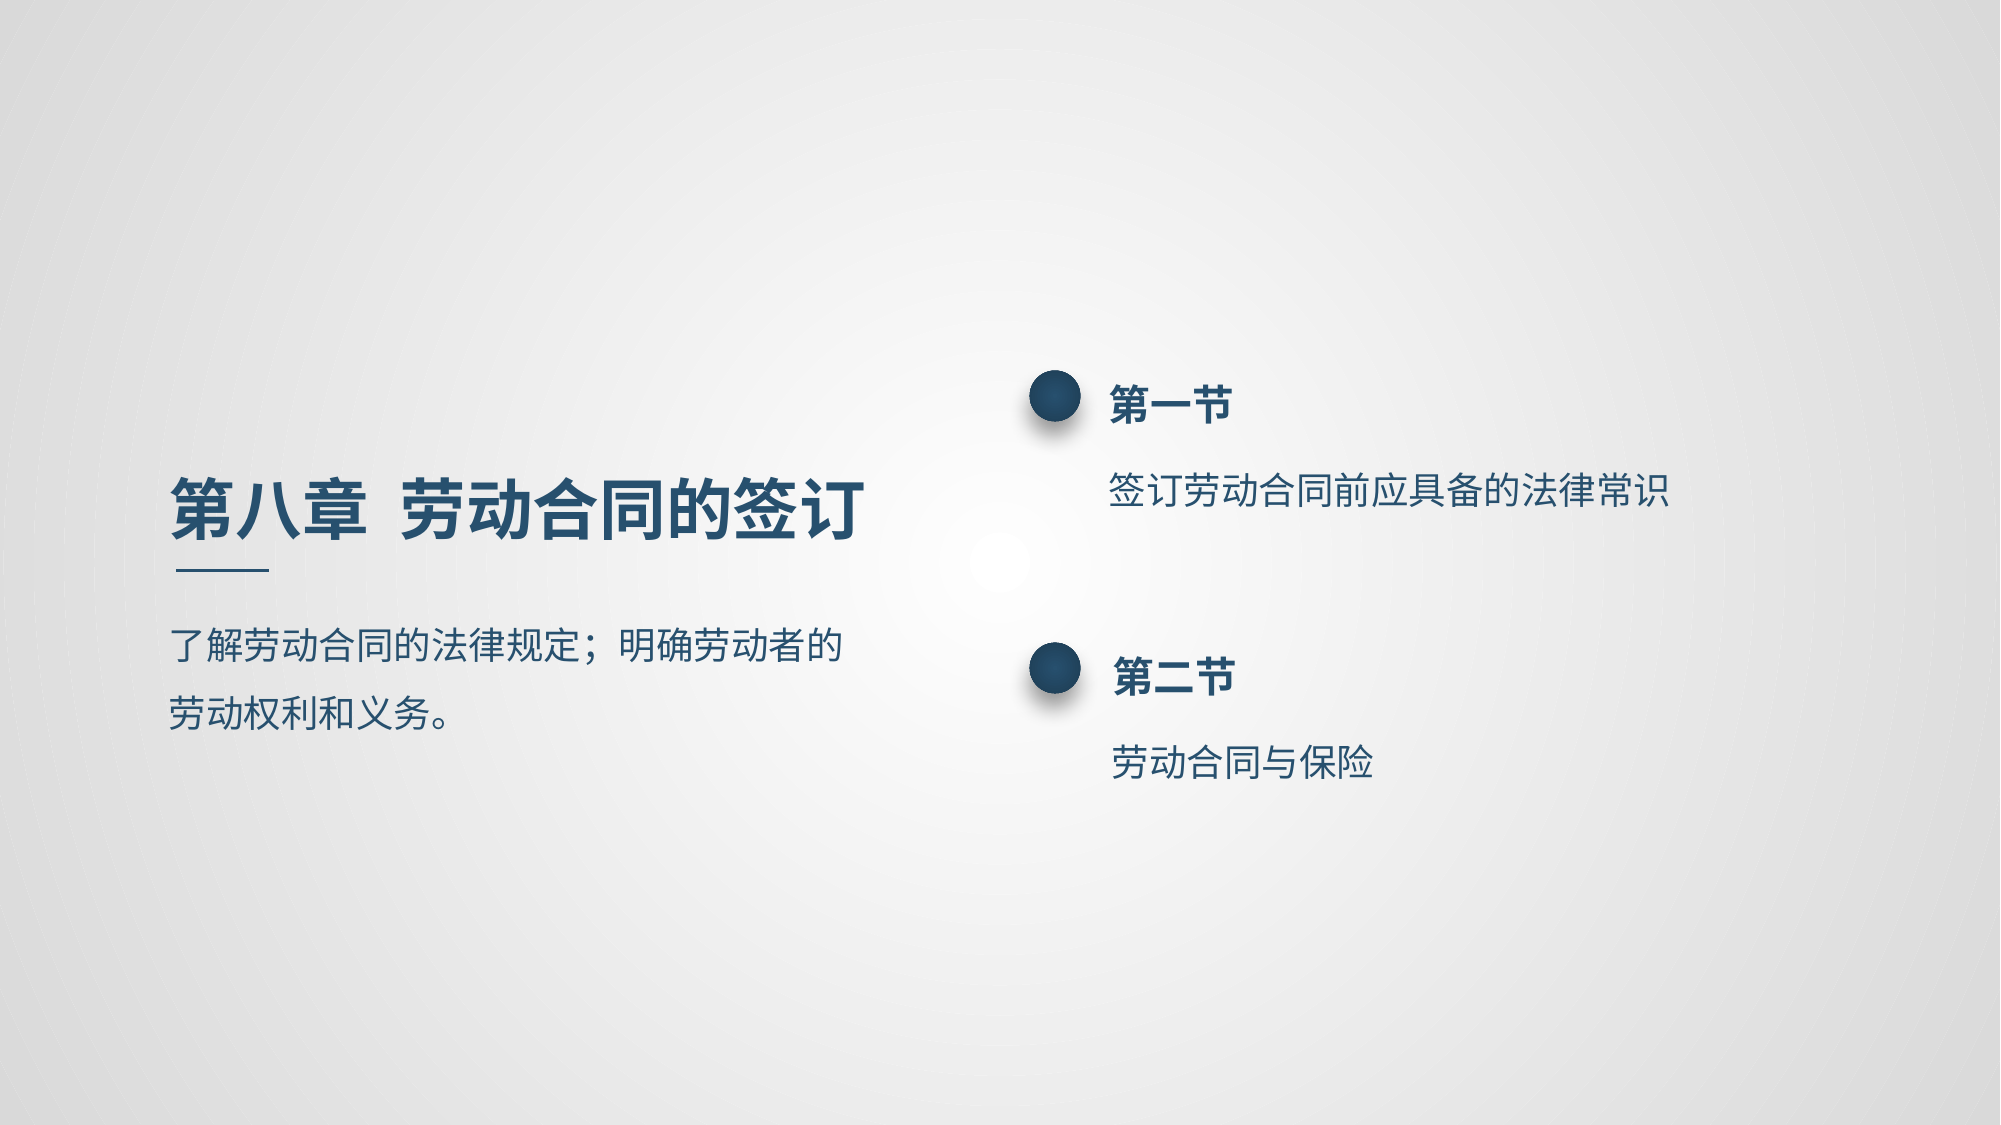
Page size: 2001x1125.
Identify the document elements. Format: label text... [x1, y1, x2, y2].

text_box 了解劳动合同的法律规定；明确劳动者的劳动权利和义务。 [154, 592, 860, 742]
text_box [1029, 642, 1743, 792]
text_box 第八章 劳动合同的签订 [154, 460, 897, 556]
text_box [1029, 370, 1767, 520]
